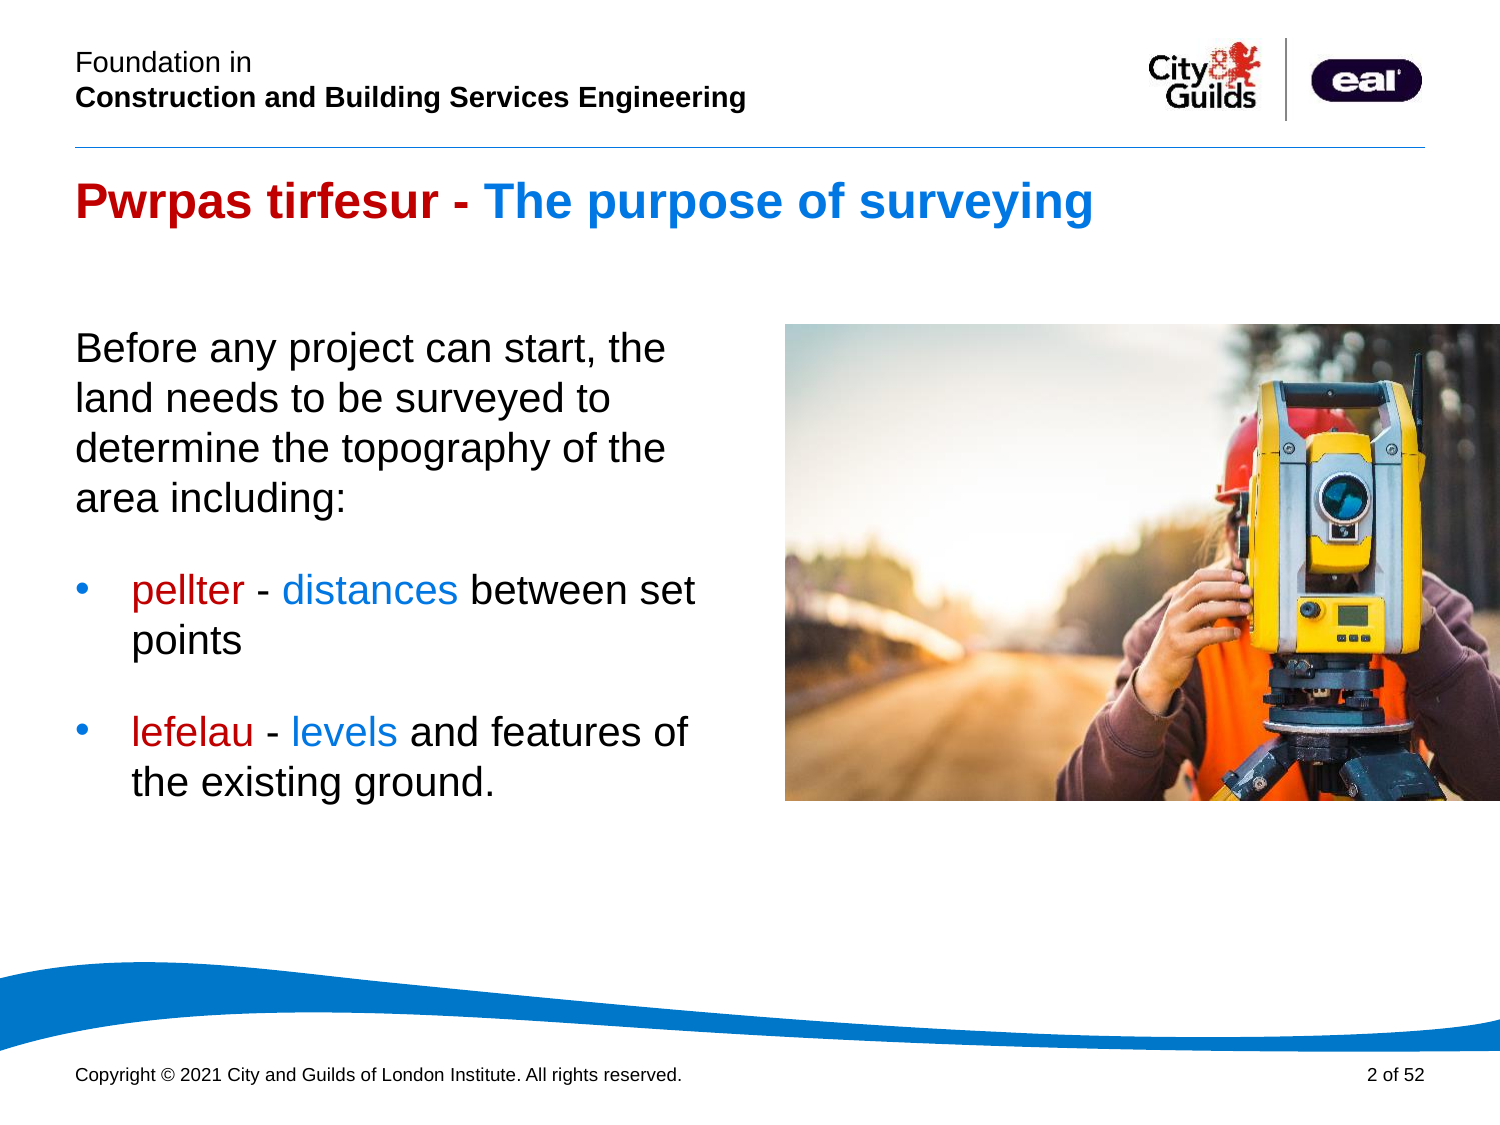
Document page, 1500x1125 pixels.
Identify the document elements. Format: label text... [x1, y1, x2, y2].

picture [1149, 38, 1422, 121]
picture [785, 324, 1500, 801]
list Before any project can start, the land needs to be surveyed to determine the topography of the area including: pellter - distances between set points lefelau - levels and features of the existing ground. [74, 320, 715, 936]
title Pwrpas tirfesur - The purpose of surveying [74, 168, 1426, 232]
